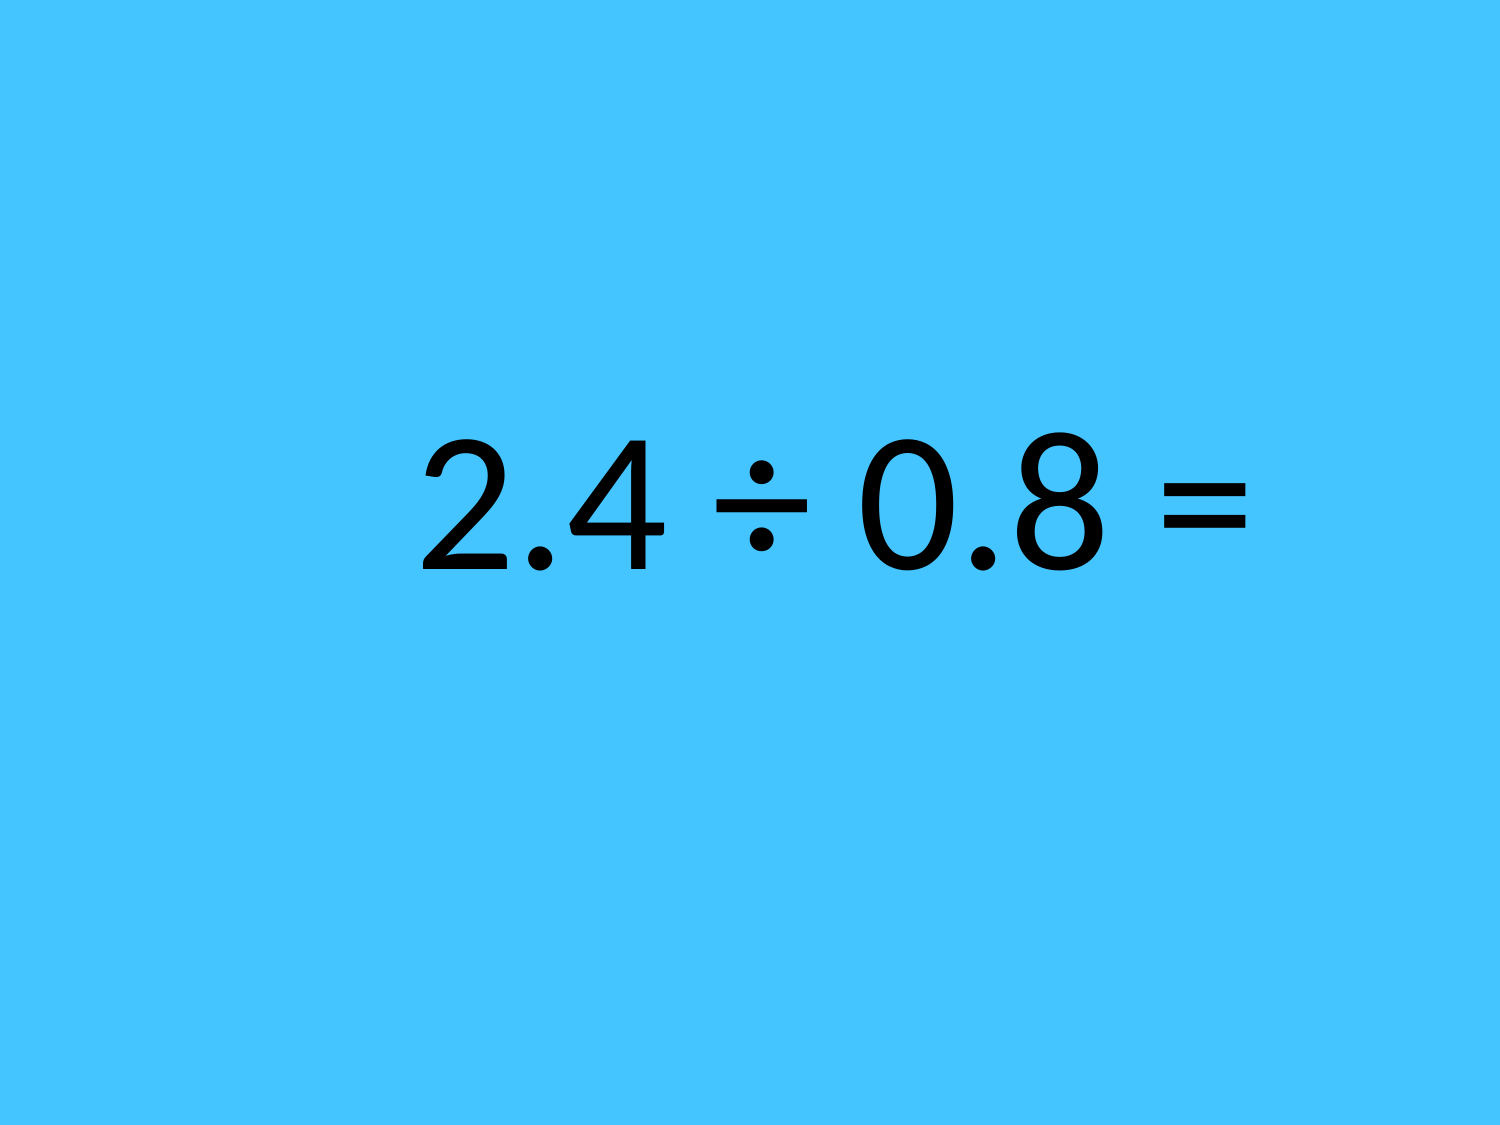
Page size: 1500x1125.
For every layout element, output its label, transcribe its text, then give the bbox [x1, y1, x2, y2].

text_box 2.4 ÷ 0.8 = [399, 362, 1300, 618]
